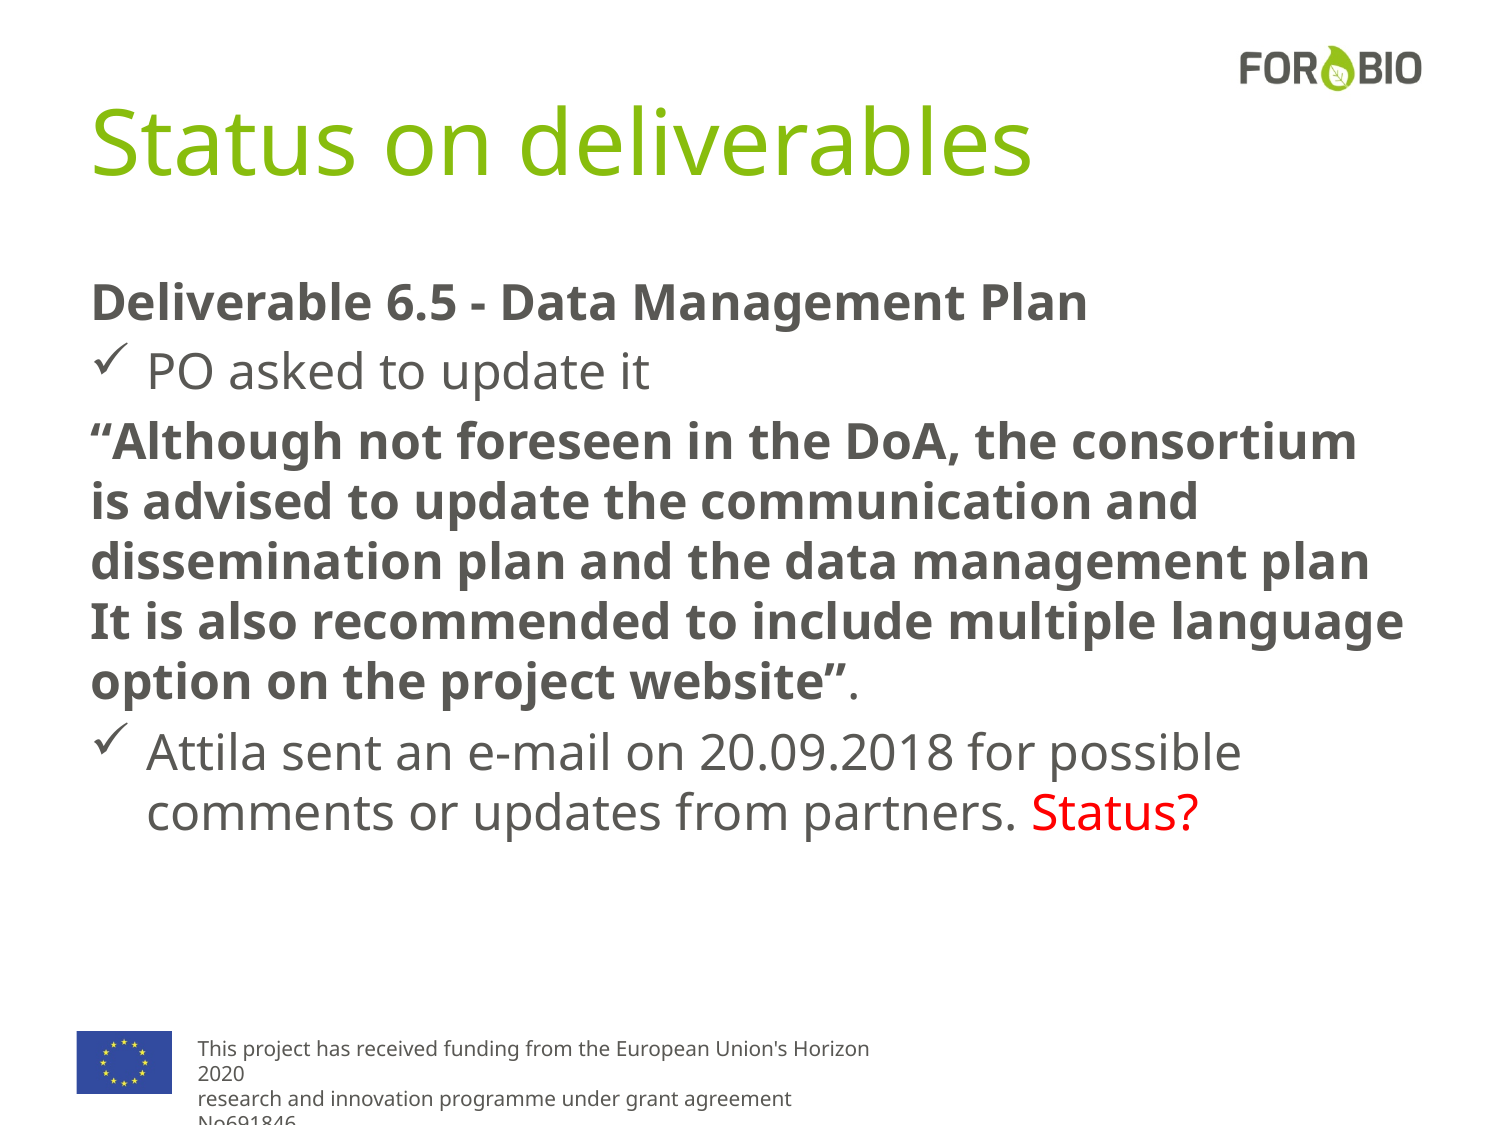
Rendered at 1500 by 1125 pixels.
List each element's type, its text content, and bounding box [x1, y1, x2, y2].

list Deliverable 6.5 - Data Management Plan PO asked to update it “Although not foreseen in the DoA, the consortium is advised to update the communication and dissemination plan and the data management plan It is also recommended to include multiple language option on the project website”. Attila sent an e-mail on 20.09.2018 for possible comments or updates from partners. Status? [75, 262, 1425, 1005]
picture [1187, 23, 1473, 114]
picture [76, 1031, 172, 1094]
title Status on deliverables [75, 45, 1425, 233]
